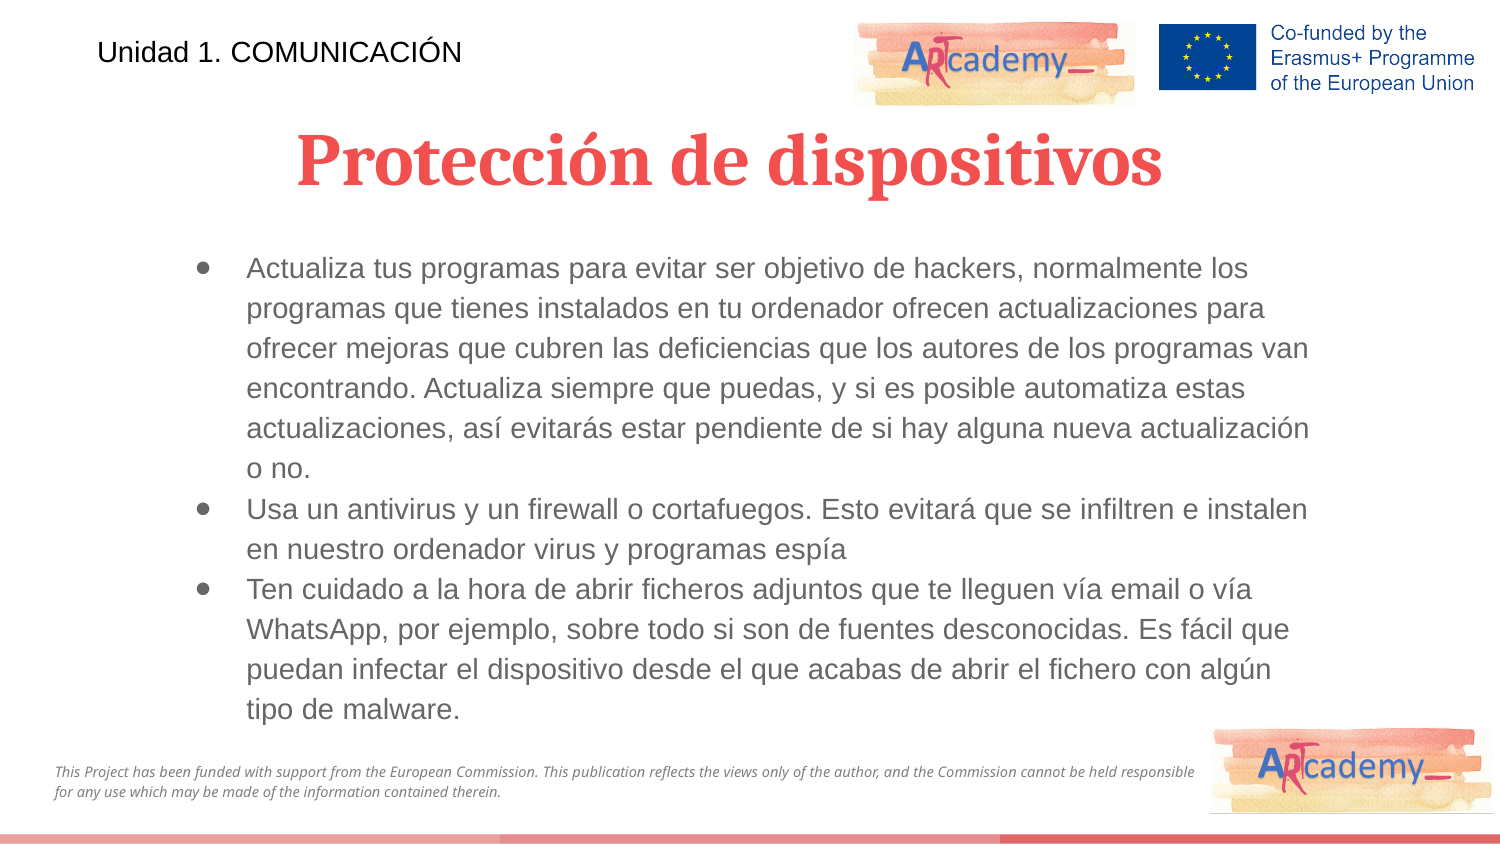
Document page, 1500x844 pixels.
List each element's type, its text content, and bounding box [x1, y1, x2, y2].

picture [854, 2, 1137, 138]
picture [1158, 24, 1474, 94]
text_box Unidad 1. COMUNICACIÓN [82, 26, 568, 76]
list Actualiza tus programas para evitar ser objetivo de hackers, normalmente los programas que tienes instalados en tu ordenador ofrecen actualizaciones para ofrecer mejoras que cubren las deficiencias que los autores de los programas van encontrando. Actualiza siempre que puedas, y si es posible automatiza estas actualizaciones, así evitarás estar pendiente de si hay alguna nueva actualización o no. Usa un antivirus y un firewall o cortafuegos. Esto evitará que se infiltren e instalen en nuestro ordenador virus y programas espía Ten cuidado a la hora de abrir ficheros adjuntos que te lleguen vía email o vía WhatsApp, por ejemplo, sobre todo si son de fuentes desconocidas. Es fácil que puedan infectar el dispositivo desde el que acabas de abrir el fichero con algún tipo de malware. [156, 228, 1344, 628]
picture [1210, 709, 1493, 844]
text_box This Project has been funded with support from the European Commission. This publication reflects the views only of the author, and the Commission cannot be held responsible for any use which may be made of the information contained therein. [39, 754, 1205, 799]
title Protección de dispositivos [145, 8, 1317, 216]
